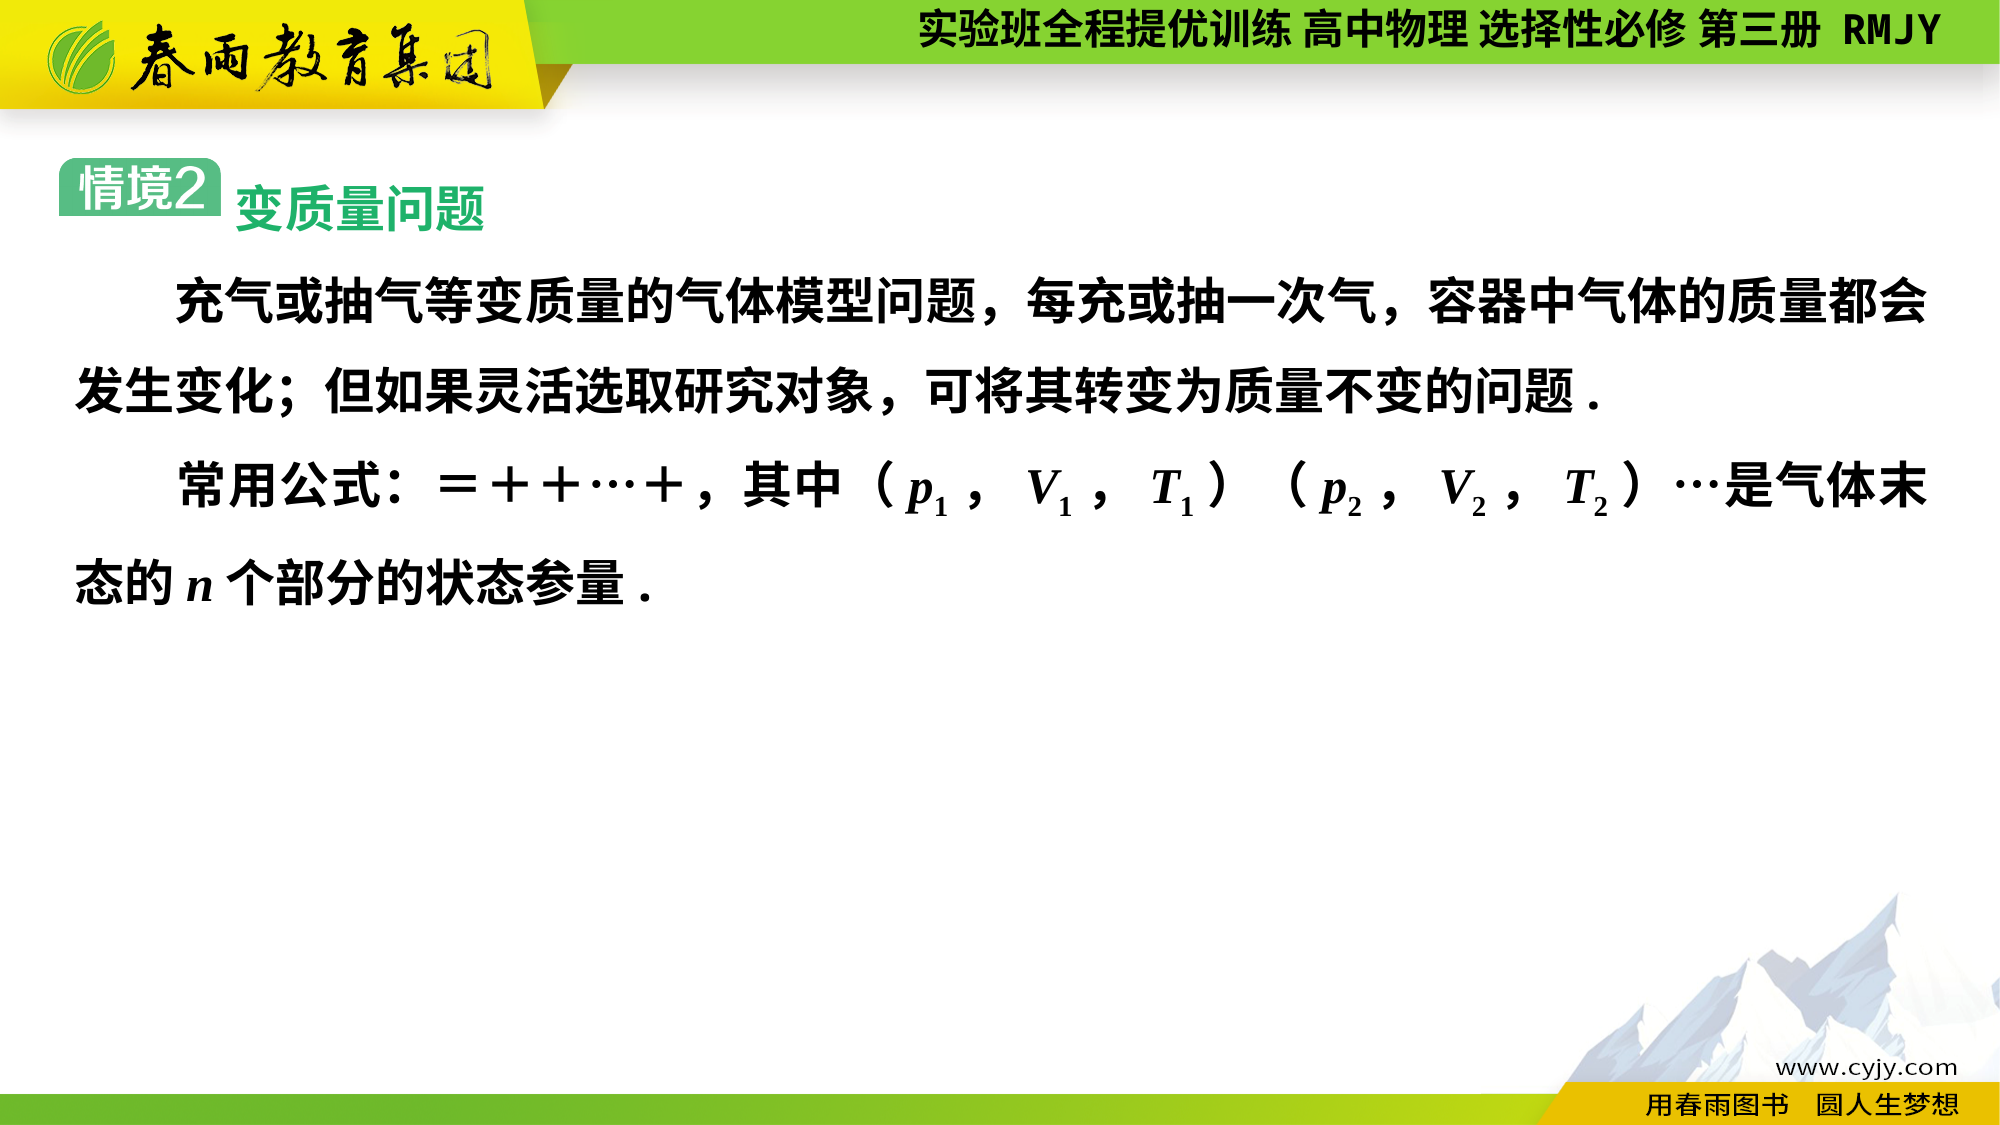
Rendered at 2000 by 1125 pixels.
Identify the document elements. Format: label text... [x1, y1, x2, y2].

picture [0, 0, 2000, 1125]
text_box 变质量问题 [220, 140, 1235, 245]
